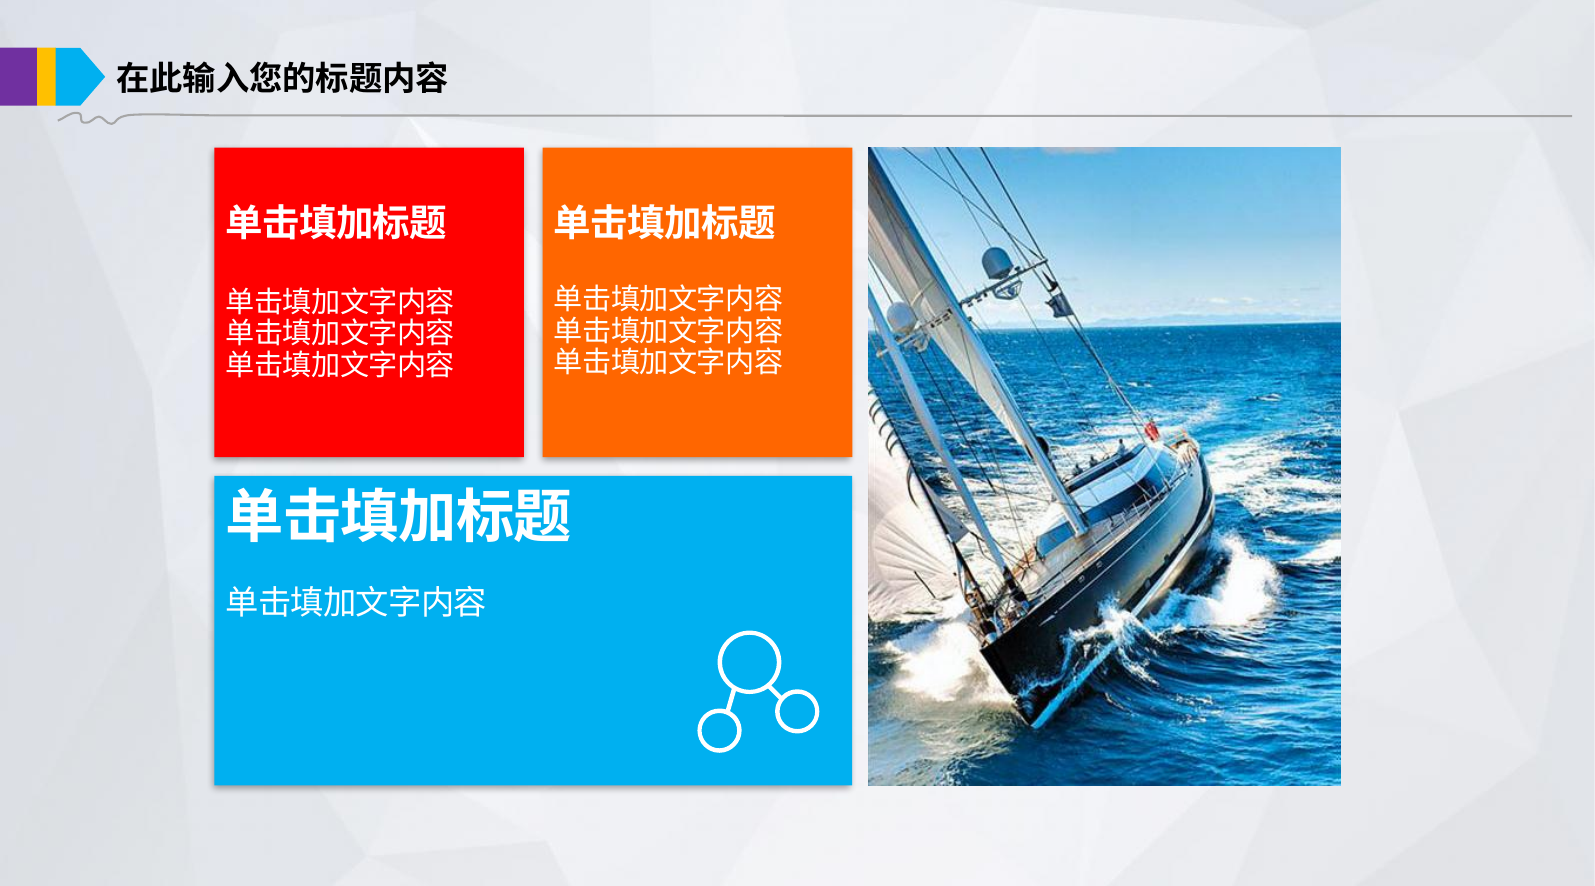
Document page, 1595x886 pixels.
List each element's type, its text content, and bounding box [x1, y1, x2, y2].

text_box 在此输入您的标题内容 [109, 51, 646, 103]
text_box 单击填加标题 单击填加文字内容 单击填加文字内容 单击填加文字内容 [542, 147, 853, 458]
picture [0, 0, 1595, 886]
text_box 单击填加标题 单击填加文字内容 单击填加文字内容 单击填加文字内容 [214, 147, 525, 458]
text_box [213, 475, 853, 786]
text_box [0, 47, 106, 106]
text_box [57, 112, 1573, 125]
